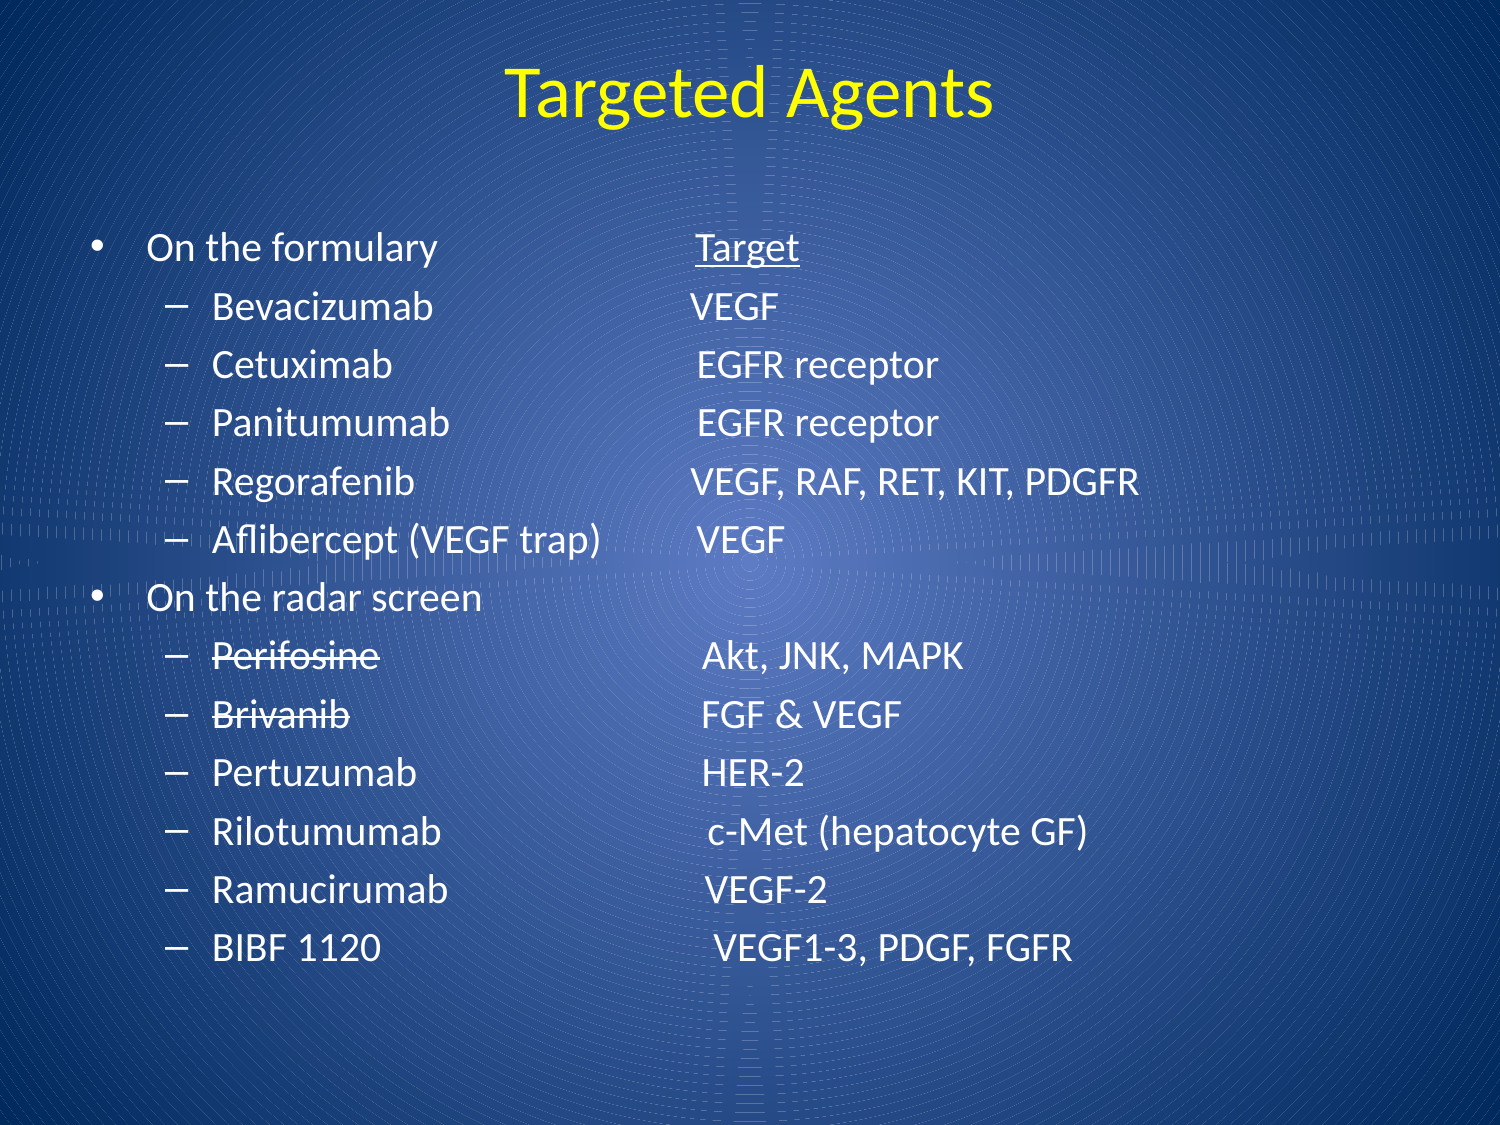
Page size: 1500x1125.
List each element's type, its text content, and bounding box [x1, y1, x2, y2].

title Targeted Agents [75, 0, 1425, 175]
list On the formulary Target Bevacizumab VEGF Cetuximab EGFR receptor Panitumumab EGFR receptor Regorafenib VEGF, RAF, RET, KIT, PDGFR Aflibercept (VEGF trap) VEGF On the radar screen Perifosine Akt, JNK, MAPK Brivanib FGF & VEGF Pertuzumab HER-2 Rilotumumab c-Met (hepatocyte GF) Ramucirumab VEGF-2 BIBF 1120 VEGF1-3, PDGF, FGFR [75, 212, 1425, 1063]
